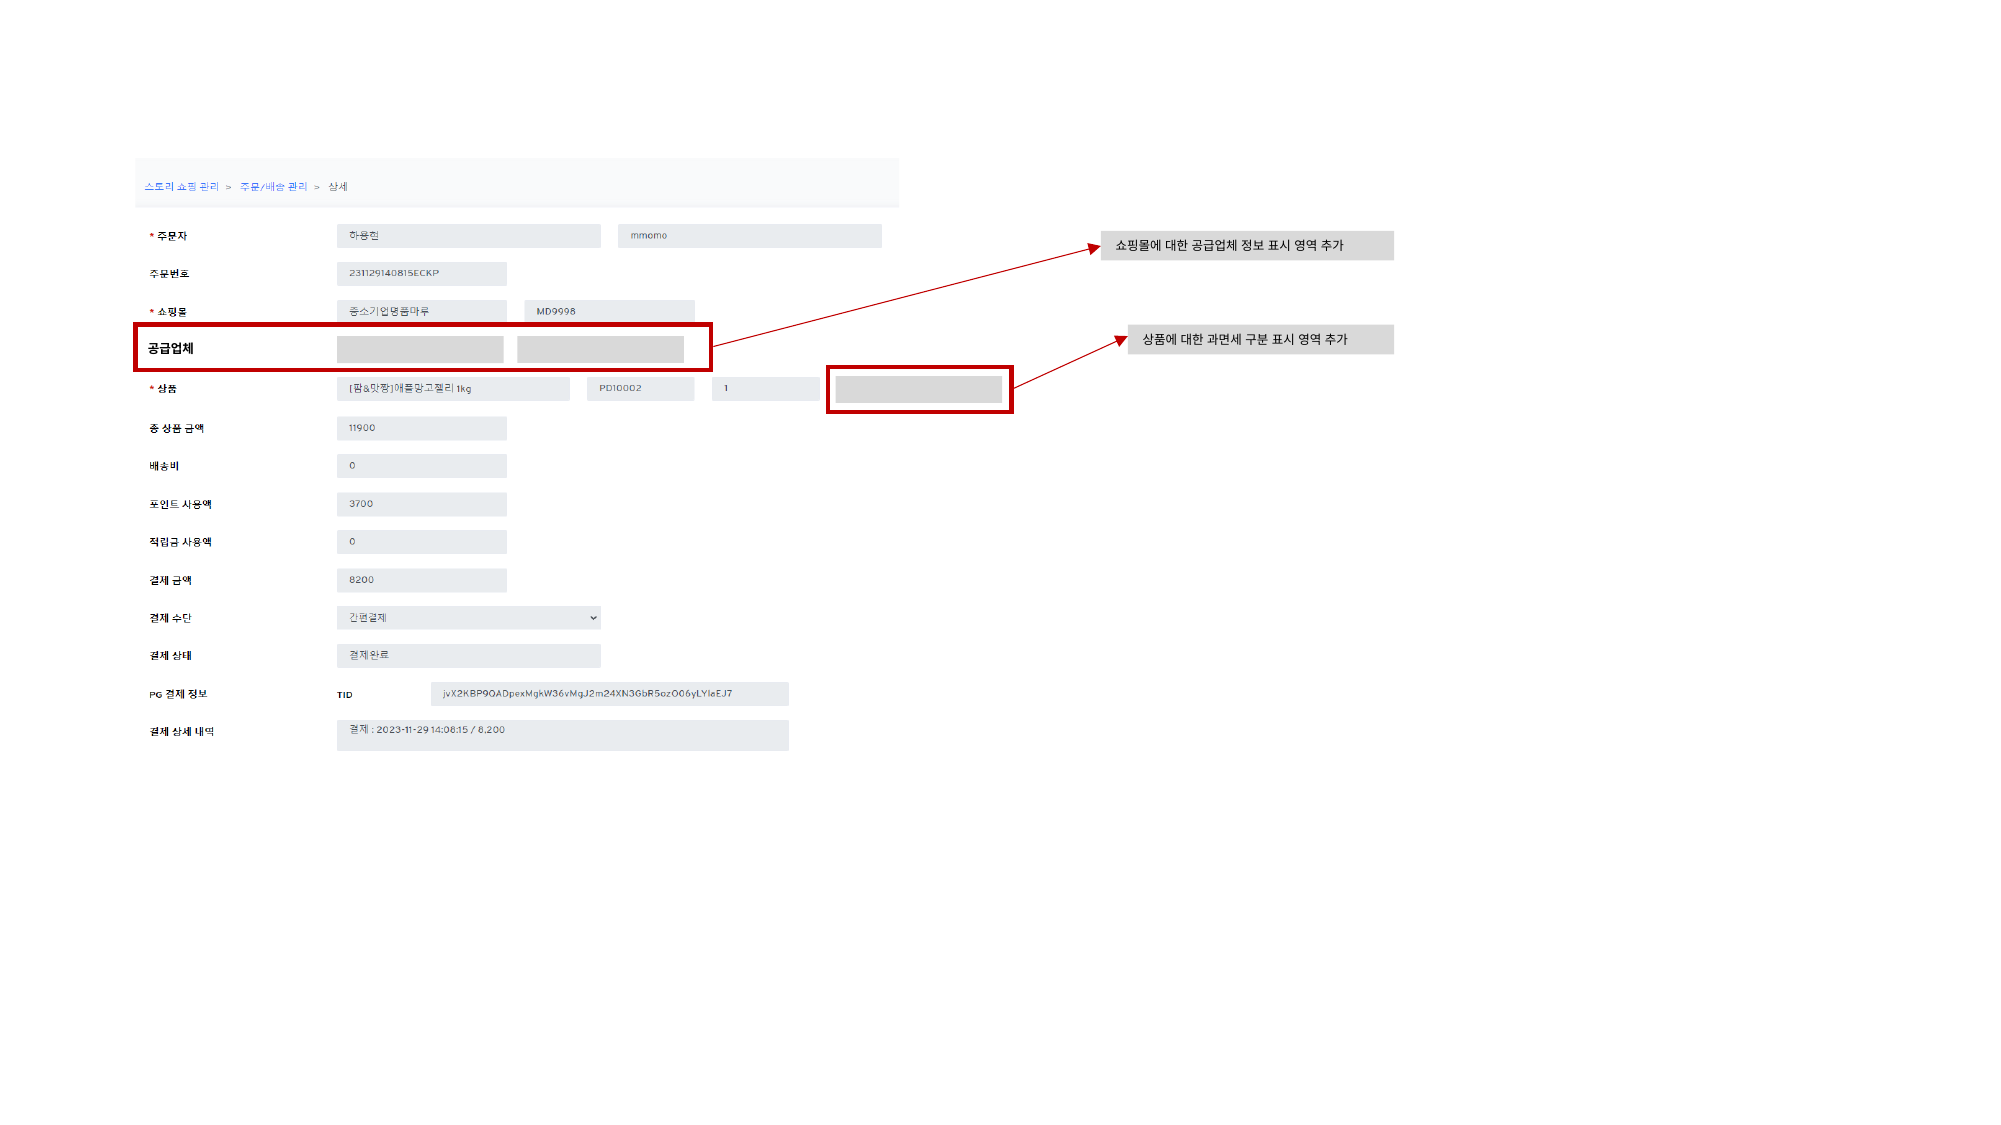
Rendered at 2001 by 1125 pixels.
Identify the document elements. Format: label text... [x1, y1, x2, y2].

text_box [134, 324, 712, 371]
picture [135, 370, 822, 755]
text_box [827, 366, 1012, 413]
text_box [835, 375, 1003, 404]
picture [135, 158, 900, 334]
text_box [1011, 336, 1128, 390]
text_box 쇼핑몰에 대한 공급업체 정보 표시 영역 추가 [1100, 230, 1395, 261]
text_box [713, 245, 1101, 347]
text_box 상품에 대한 과면세 구분 표시 영역 추가 [1127, 324, 1395, 355]
